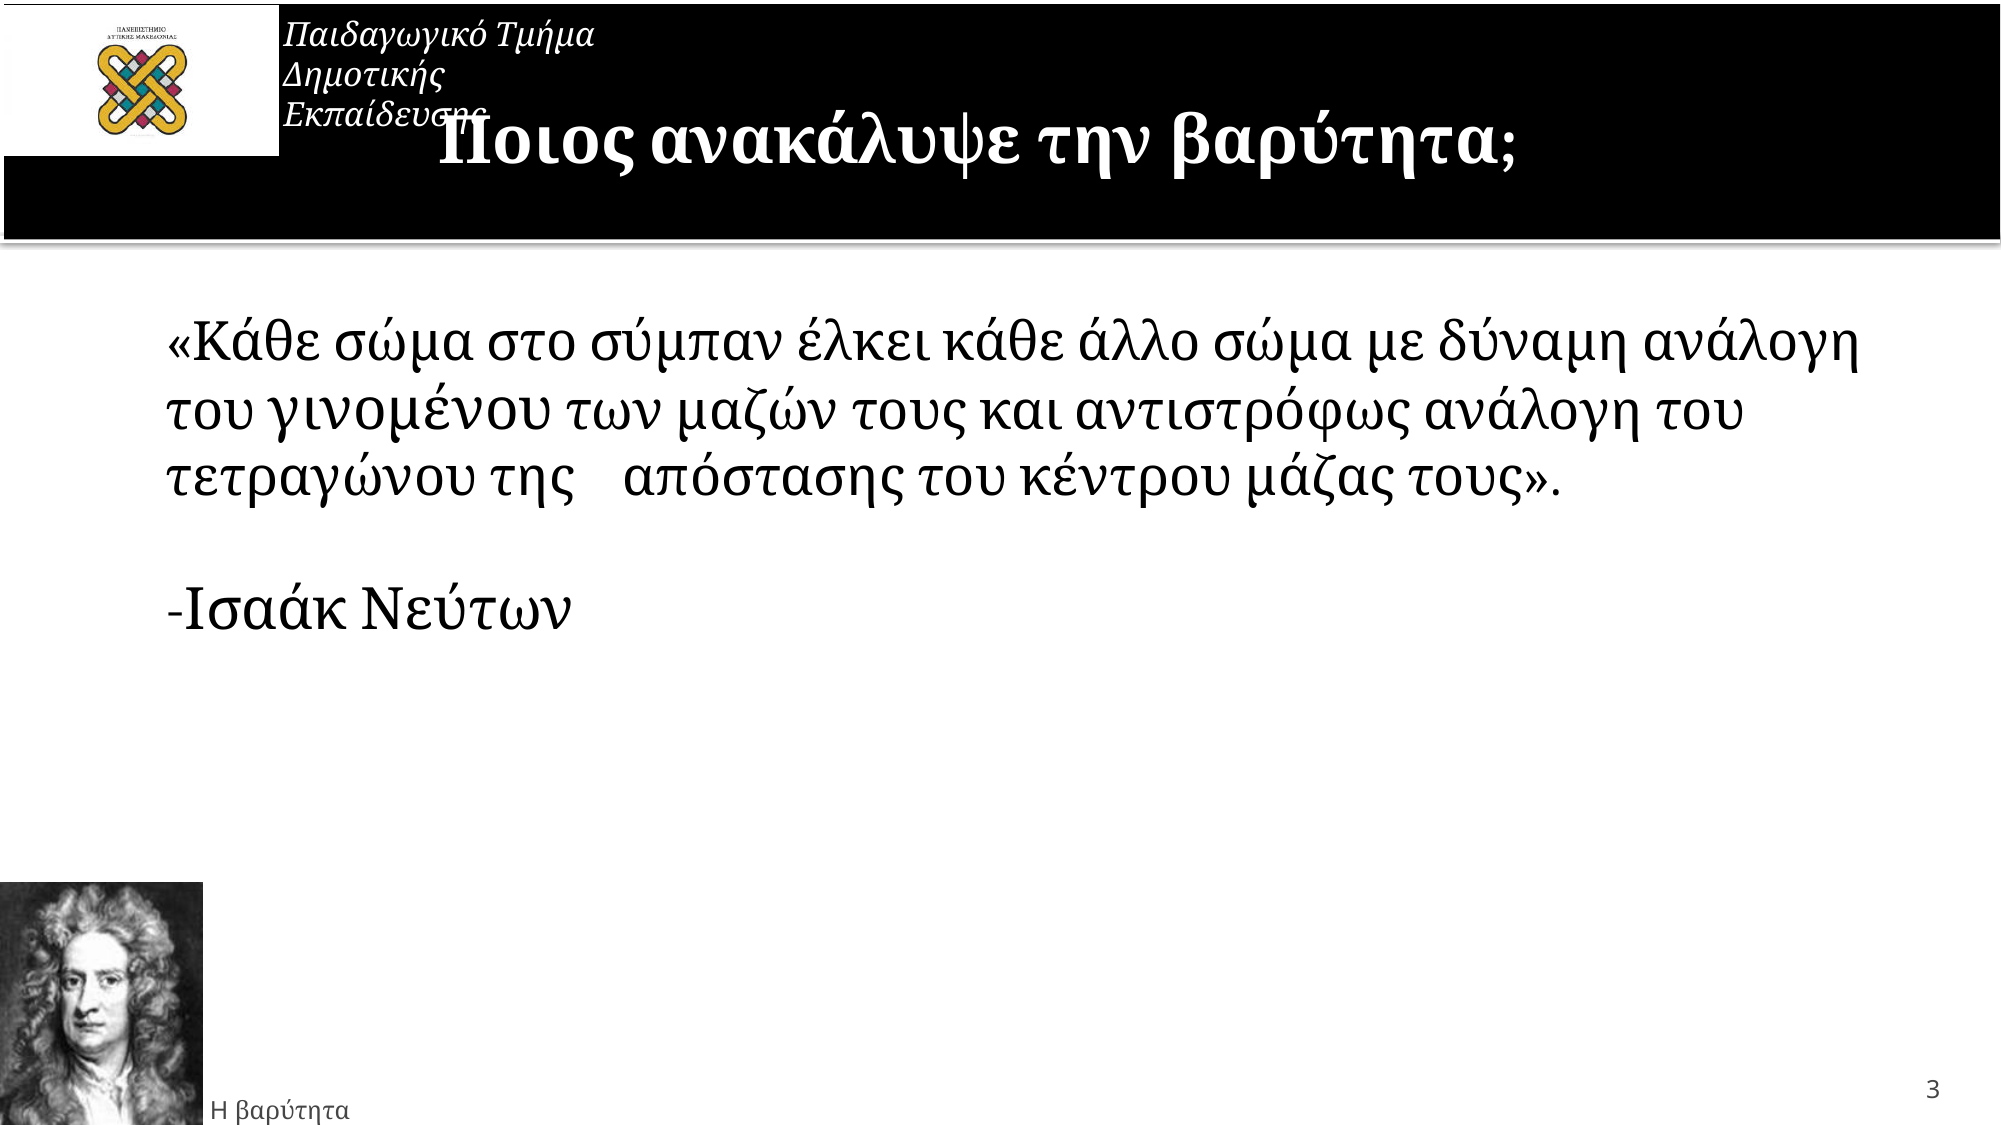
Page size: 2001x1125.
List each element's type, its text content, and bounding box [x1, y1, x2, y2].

title Ποιος ανακάλυψε την βαρύτητα; [74, 34, 1875, 240]
picture [0, 882, 203, 1125]
picture [4, 5, 279, 156]
list «Κάθε σώμα στο σύμπαν έλκει κάθε άλλο σώμα με δύναμη ανάλογη του γινομένου των μαζών τους και αντιστρόφως ανάλογη του τετραγώνου της απόστασης του κέντρου μάζας τους». -Ισαάκ Νεύτων [99, 291, 1940, 1050]
footer Η βαρύτητα [202, 1080, 1407, 1125]
slide_number 3 [1794, 1062, 1955, 1108]
